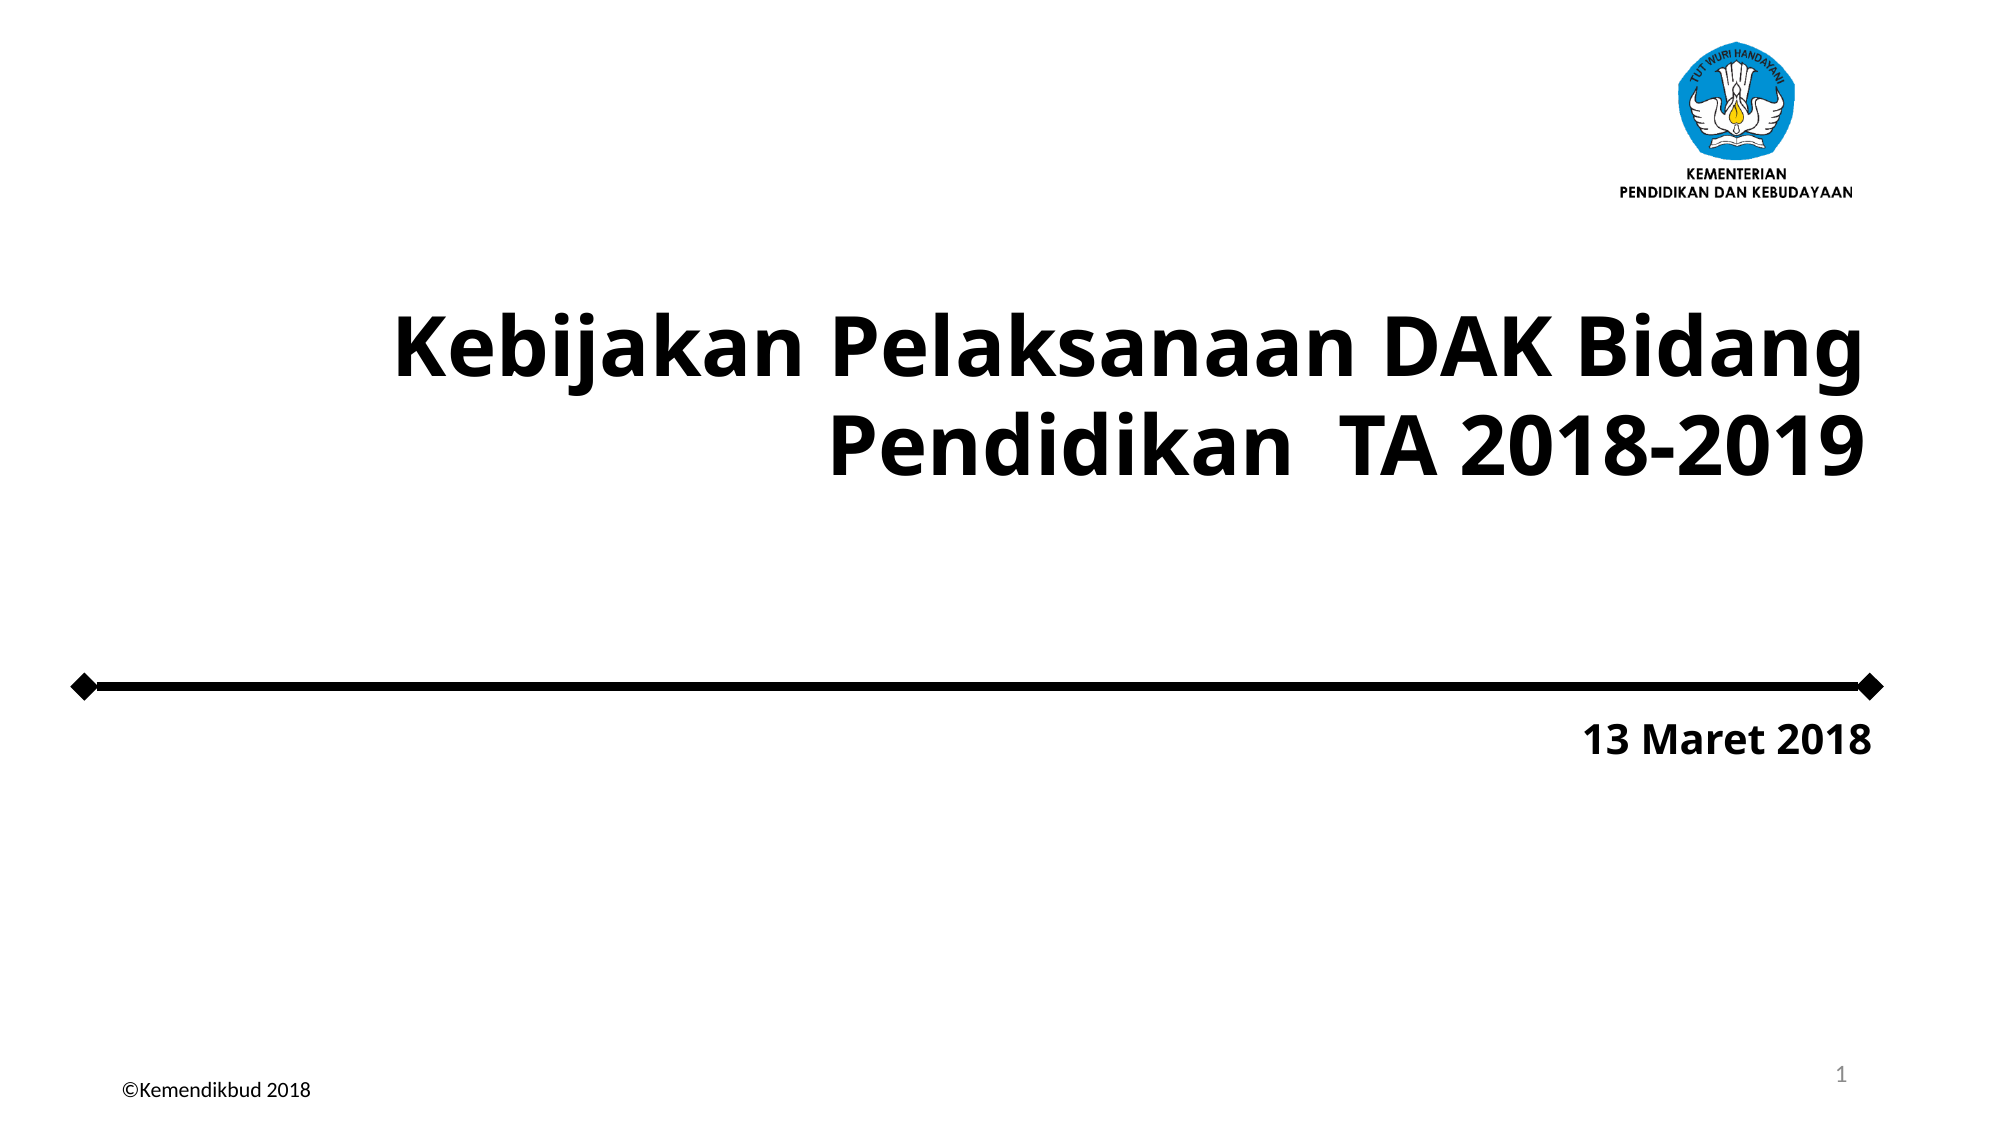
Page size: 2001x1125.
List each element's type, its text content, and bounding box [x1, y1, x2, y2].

picture [1604, 23, 1870, 216]
slide_number 1 [1412, 1042, 1863, 1103]
text_box 13 Maret 2018 [1567, 705, 1888, 771]
text_box ©Kemendikbud 2018 [106, 1068, 326, 1110]
text_box Kebijakan Pelaksanaan DAK Bidang Pendidikan TA 2018-2019 [84, 285, 1882, 500]
